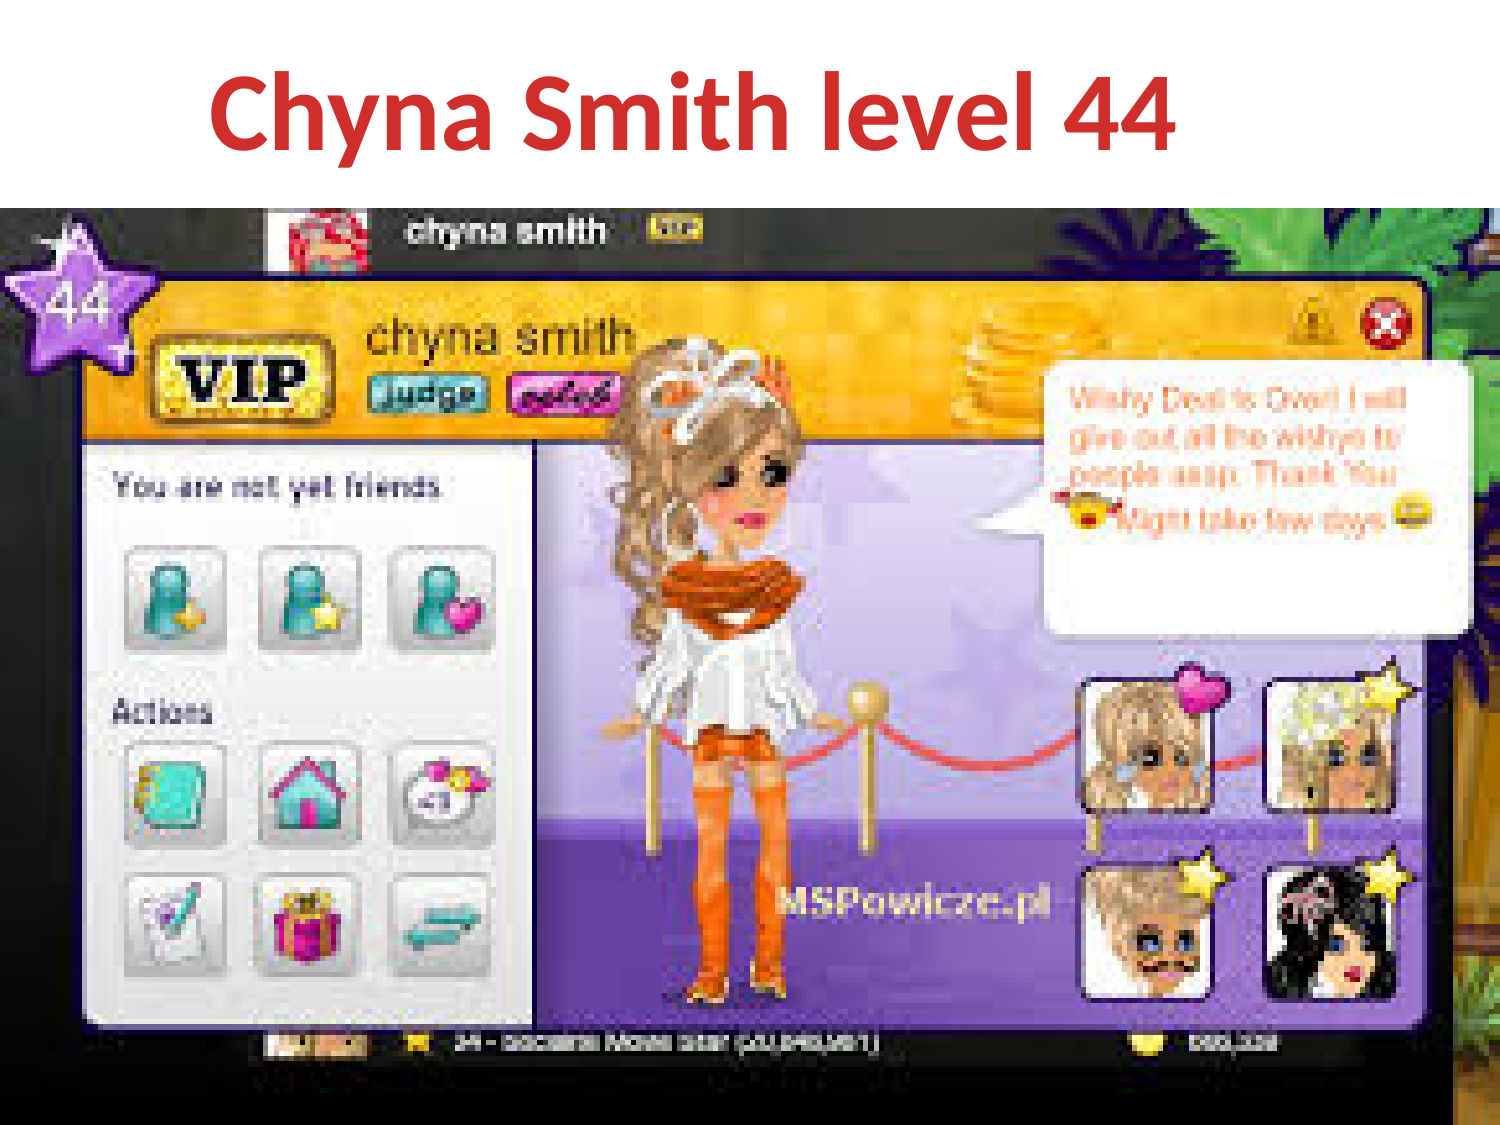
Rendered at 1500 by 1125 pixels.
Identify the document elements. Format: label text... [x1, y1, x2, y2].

picture [0, 207, 1500, 1125]
text_box Chyna Smith level 44 [194, 30, 1194, 181]
